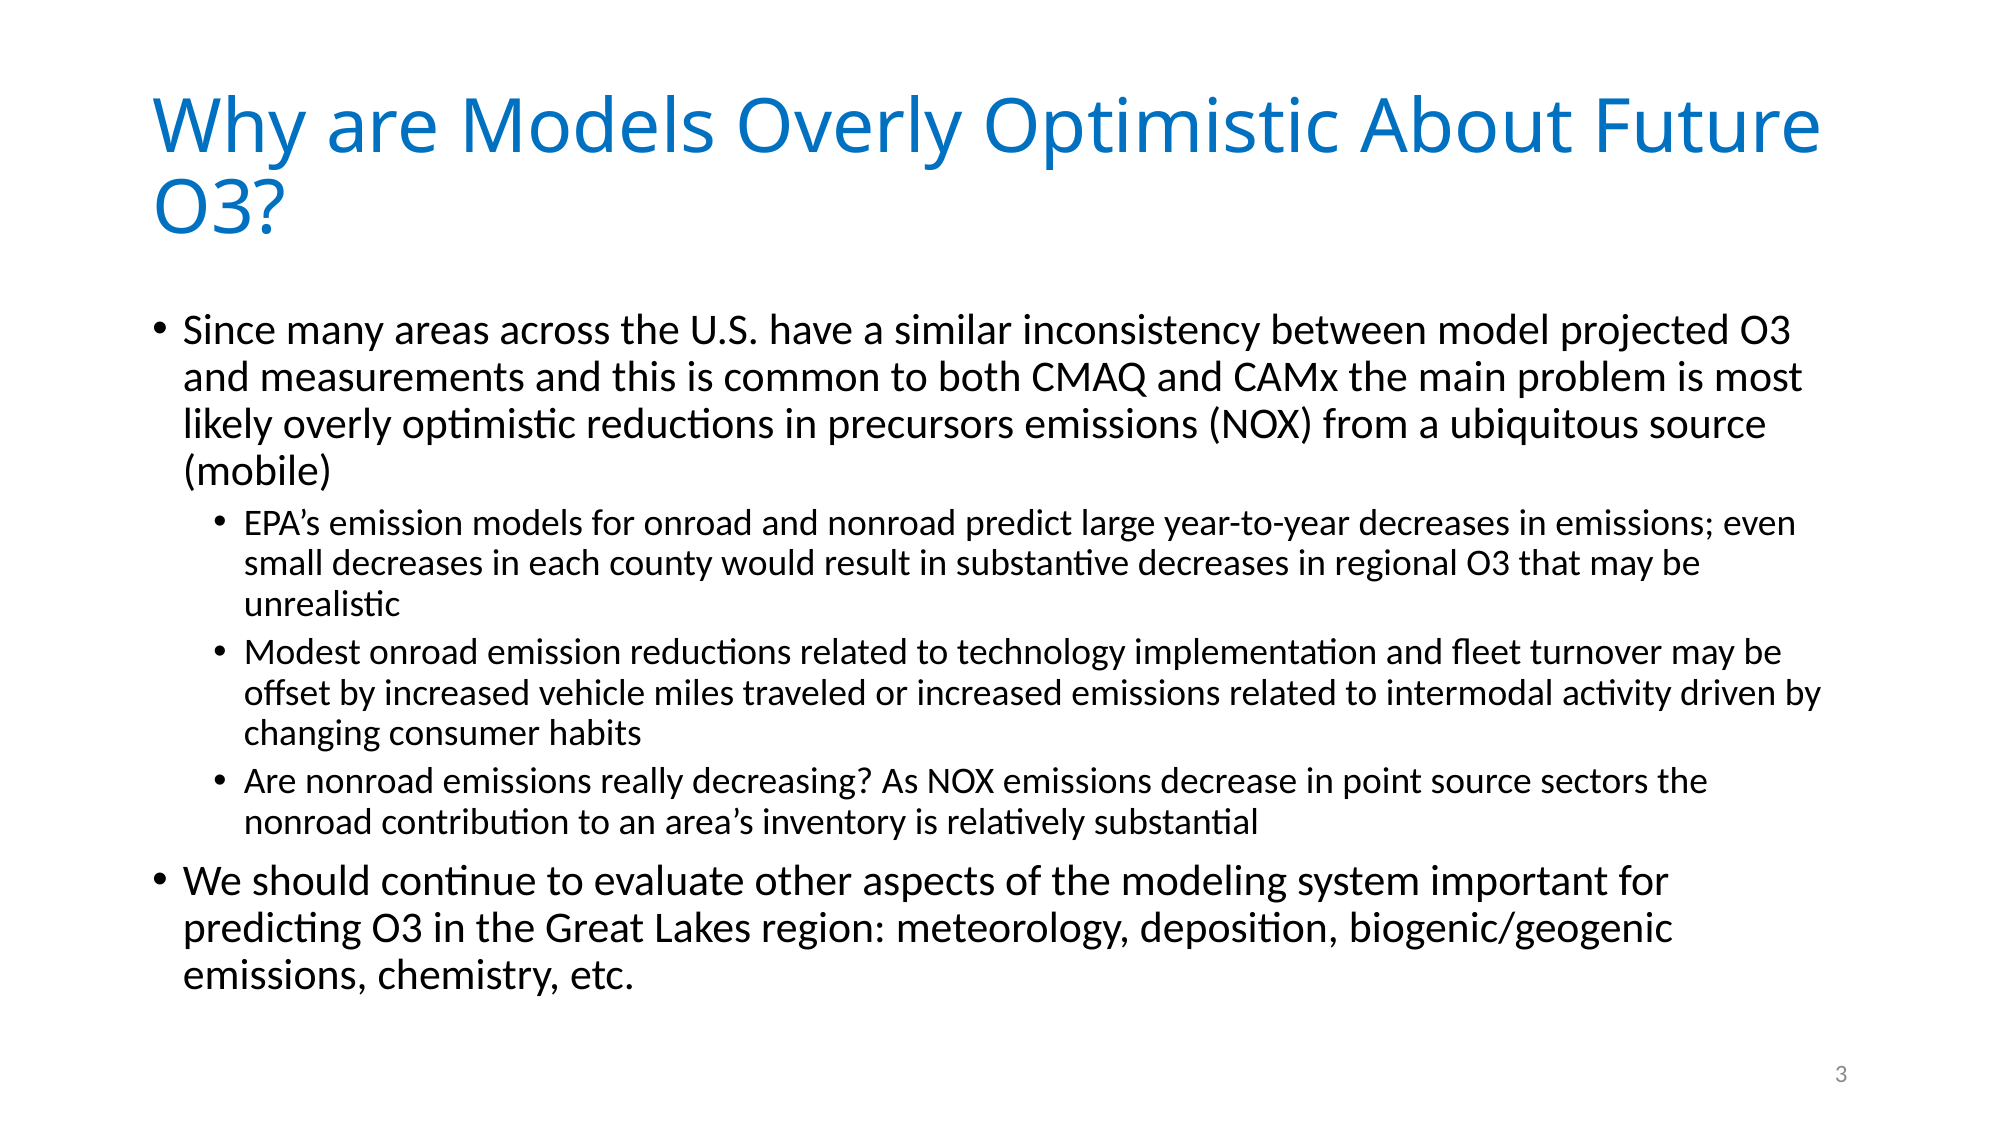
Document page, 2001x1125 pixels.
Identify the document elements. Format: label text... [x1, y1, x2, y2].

slide_number 3 [1412, 1042, 1863, 1103]
title Why are Models Overly Optimistic About Future O3? [137, 59, 1863, 278]
list Since many areas across the U.S. have a similar inconsistency between model projected O3 and measurements and this is common to both CMAQ and CAMx the main problem is most likely overly optimistic reductions in precursors emissions (NOX) from a ubiquitous source (mobile) EPA’s emission models for onroad and nonroad predict large year-to-year decreases in emissions; even small decreases in each county would result in substantive decreases in regional O3 that may be unrealistic Modest onroad emission reductions related to technology implementation and fleet turnover may be offset by increased vehicle miles traveled or increased emissions related to intermodal activity driven by changing consumer habits Are nonroad emissions really decreasing? As NOX emissions decrease in point source sectors the nonroad contribution to an area’s inventory is relatively substantial We should continue to evaluate other aspects of the modeling system important for predicting O3 in the Great Lakes region: meteorology, deposition, biogenic/geogenic emissions, chemistry, etc. [137, 299, 1863, 1014]
